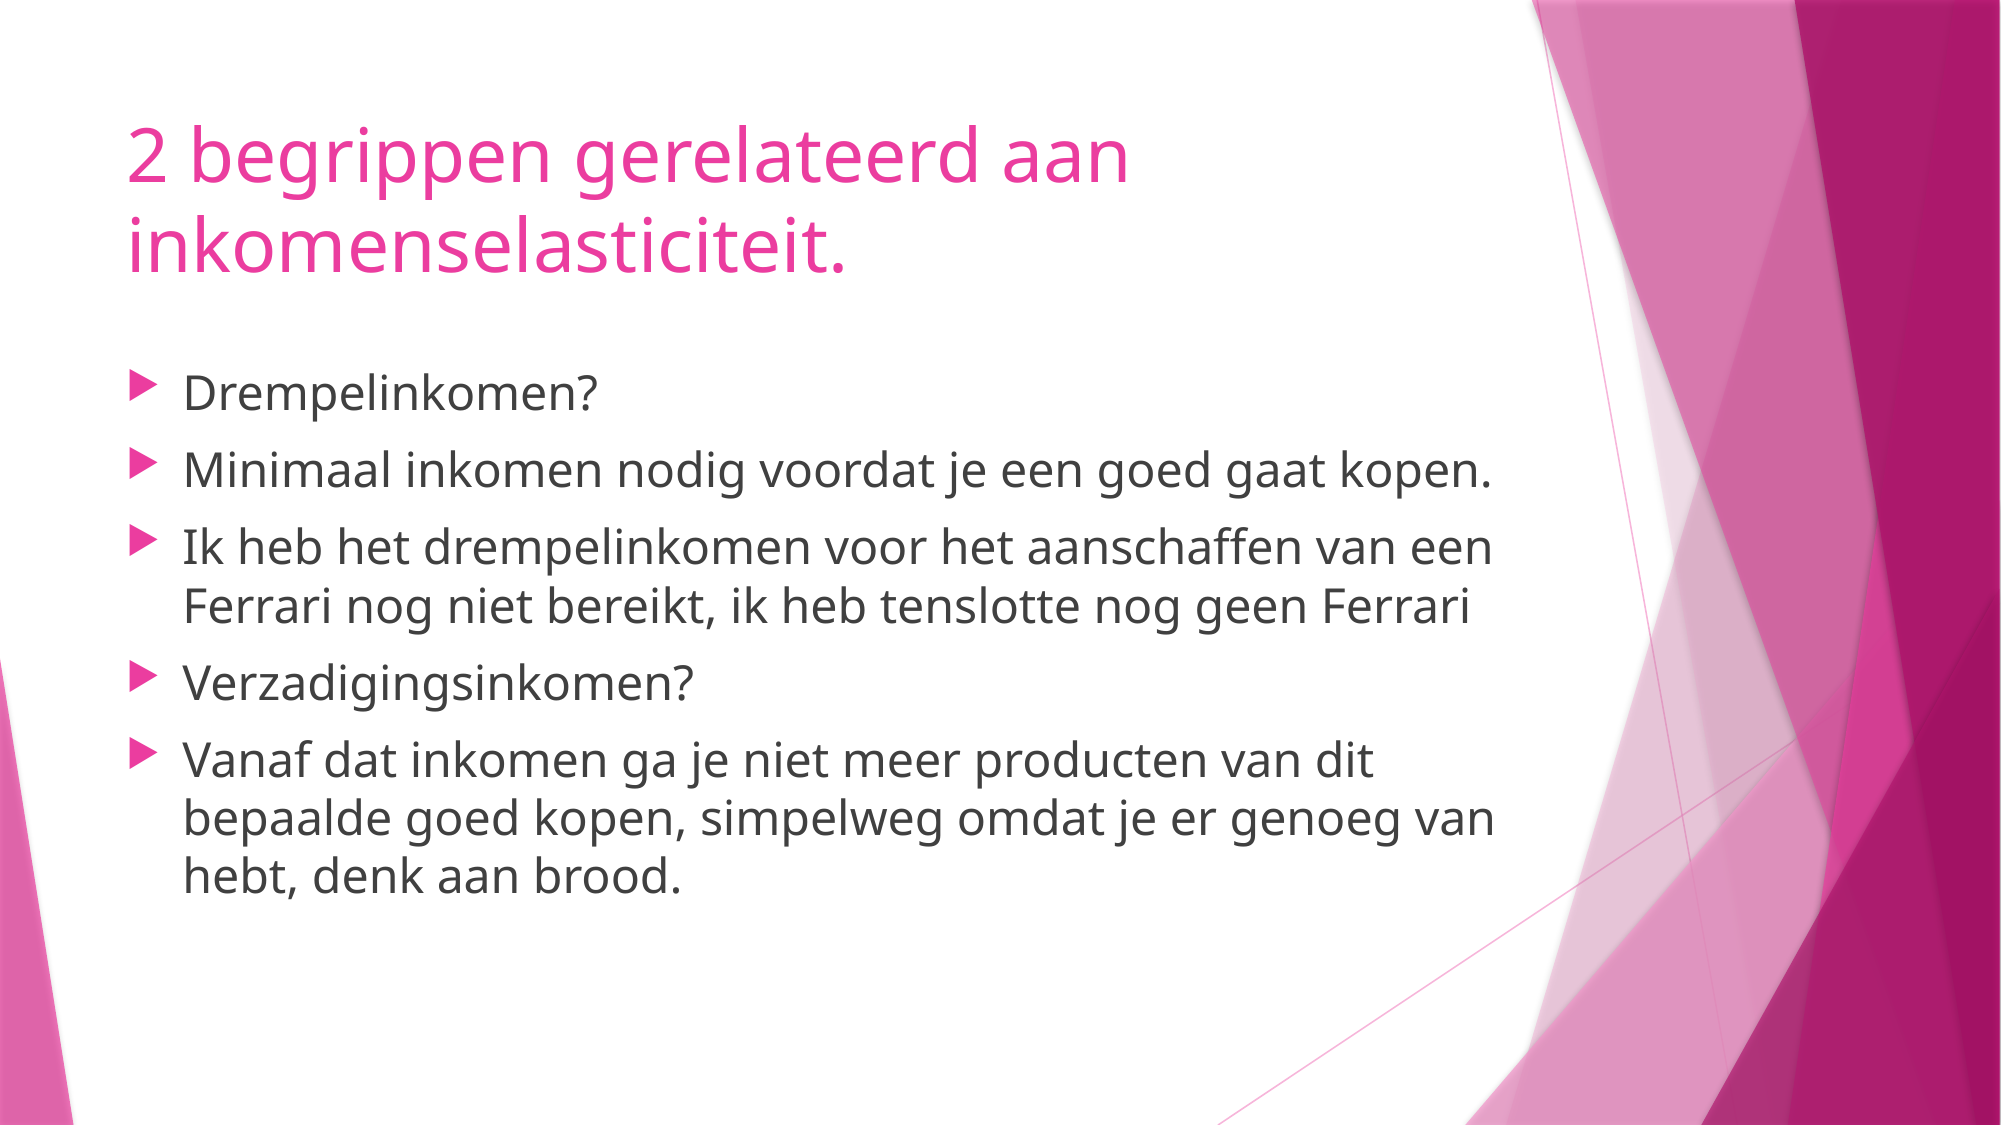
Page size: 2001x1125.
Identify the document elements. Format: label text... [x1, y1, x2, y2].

list Drempelinkomen? Minimaal inkomen nodig voordat je een goed gaat kopen. Ik heb het drempelinkomen voor het aanschaffen van een Ferrari nog niet bereikt, ik heb tenslotte nog geen Ferrari Verzadigingsinkomen? Vanaf dat inkomen ga je niet meer producten van dit bepaalde goed kopen, simpelweg omdat je er genoeg van hebt, denk aan brood. [111, 354, 1522, 992]
title 2 begrippen gerelateerd aan inkomenselasticiteit. [111, 99, 1522, 317]
